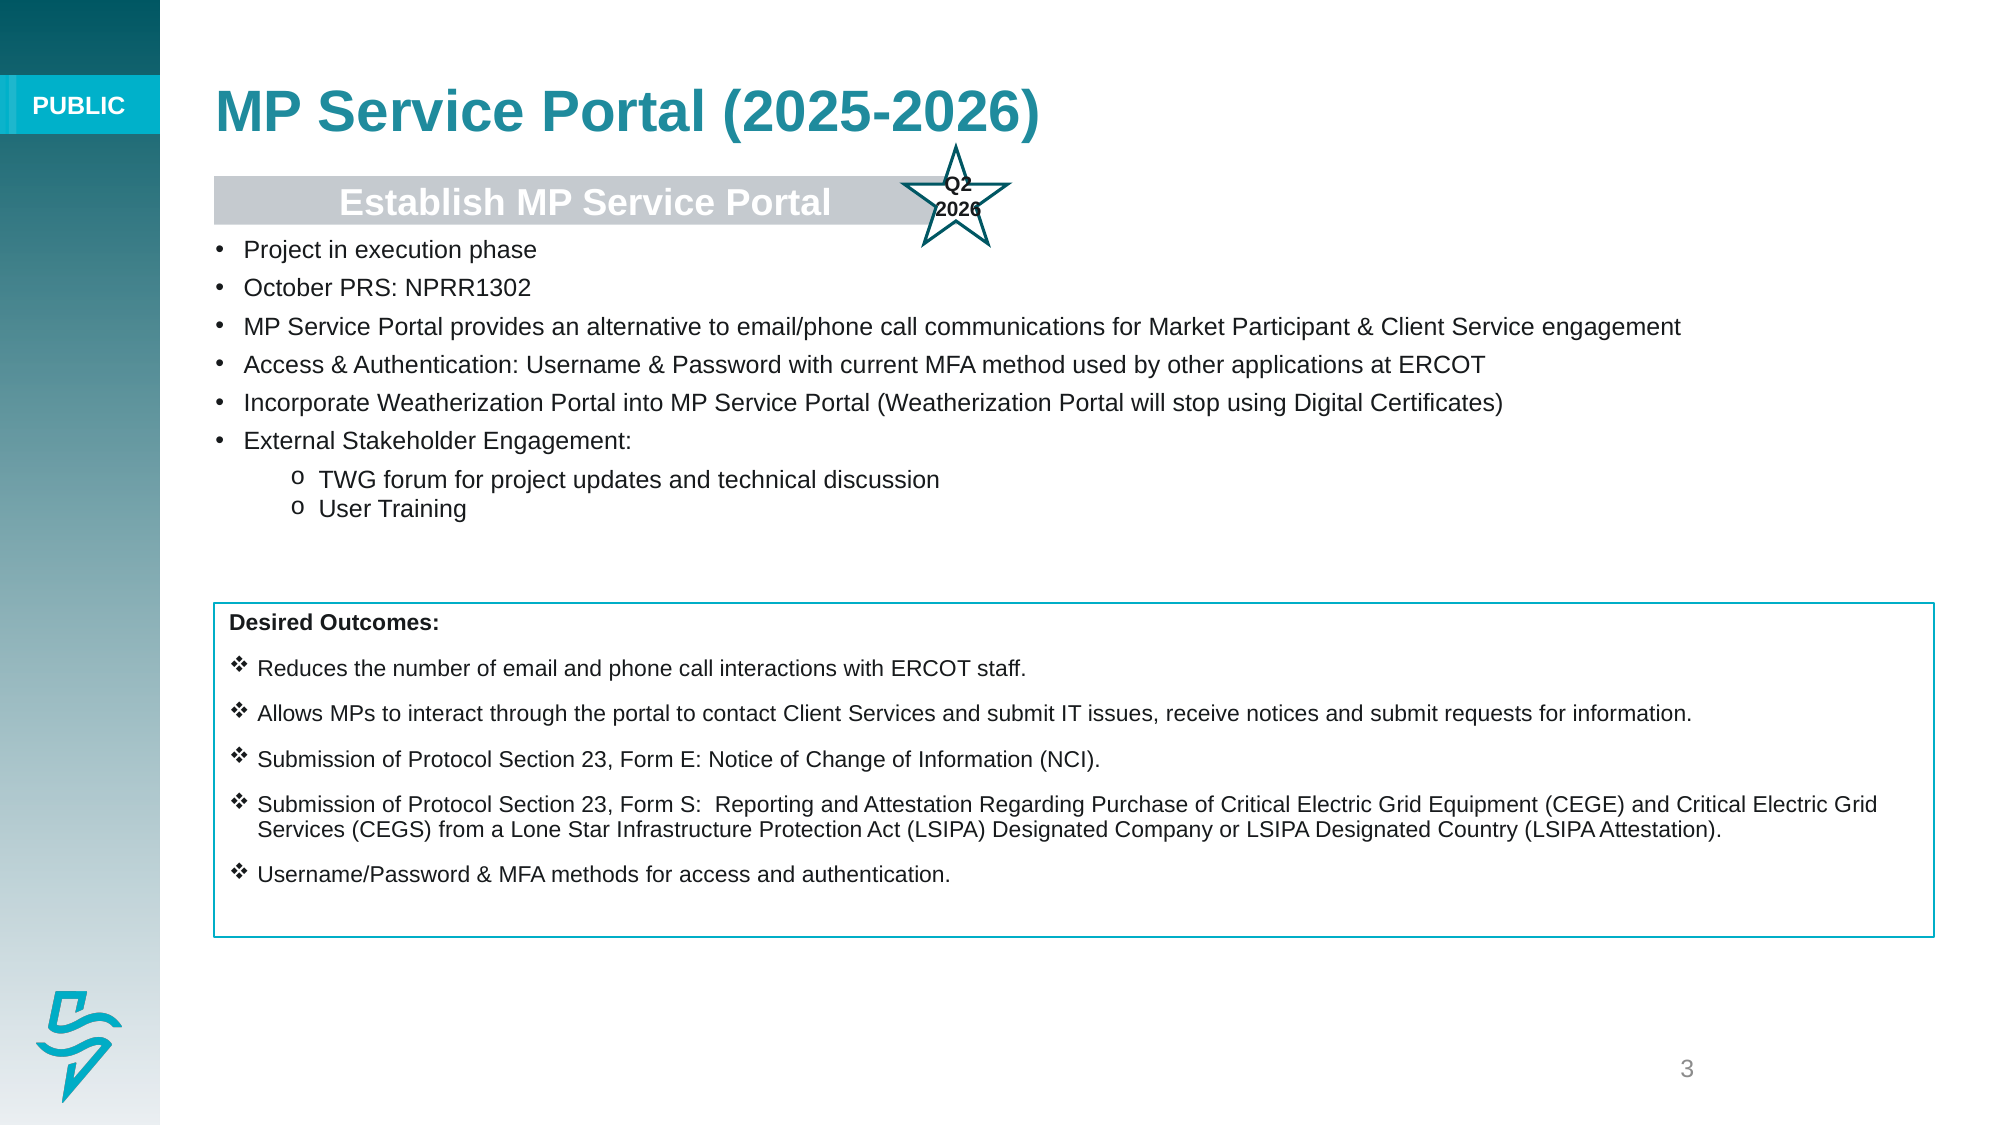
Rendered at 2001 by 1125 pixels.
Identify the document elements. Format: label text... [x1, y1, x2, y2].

text_box [964, 229, 991, 248]
picture [36, 991, 122, 1103]
list Desired Outcomes: Reduces the number of email and phone call interactions with ERCOT staff. Allows MPs to interact through the portal to contact Client Services and submit IT issues, receive notices and submit requests for information. Submission of Protocol Section 23, Form E: Notice of Change of Information (NCI). Submission of Protocol Section 23, Form S: Reporting and Attestation Regarding Purchase of Critical Electric Grid Equipment (CEGE) and Critical Electric Grid Services (CEGS) from a Lone Star Infrastructure Protection Act (LSIPA) Designated Company or LSIPA Designated Country (LSIPA Attestation). Username/Password & MFA methods for access and authentication. [214, 603, 1934, 937]
text_box 3 [1637, 1043, 1738, 1092]
text_box [920, 229, 948, 248]
title MP Service Portal (2025-2026) [200, 74, 1882, 224]
text_box Q2 2026 [906, 224, 1011, 229]
text_box Project in execution phase October PRS: NPRR1302 MP Service Portal provides an alternative to email/phone call communications for Market Participant & Client Service engagement Access & Authentication: Username & Password with current MFA method used by other applications at ERCOT Incorporate Weatherization Portal into MP Service Portal (Weatherization Portal will stop using Digital Certificates) External Stakeholder Engagement: TWG forum for project updates and technical discussion User Training [200, 225, 1849, 531]
